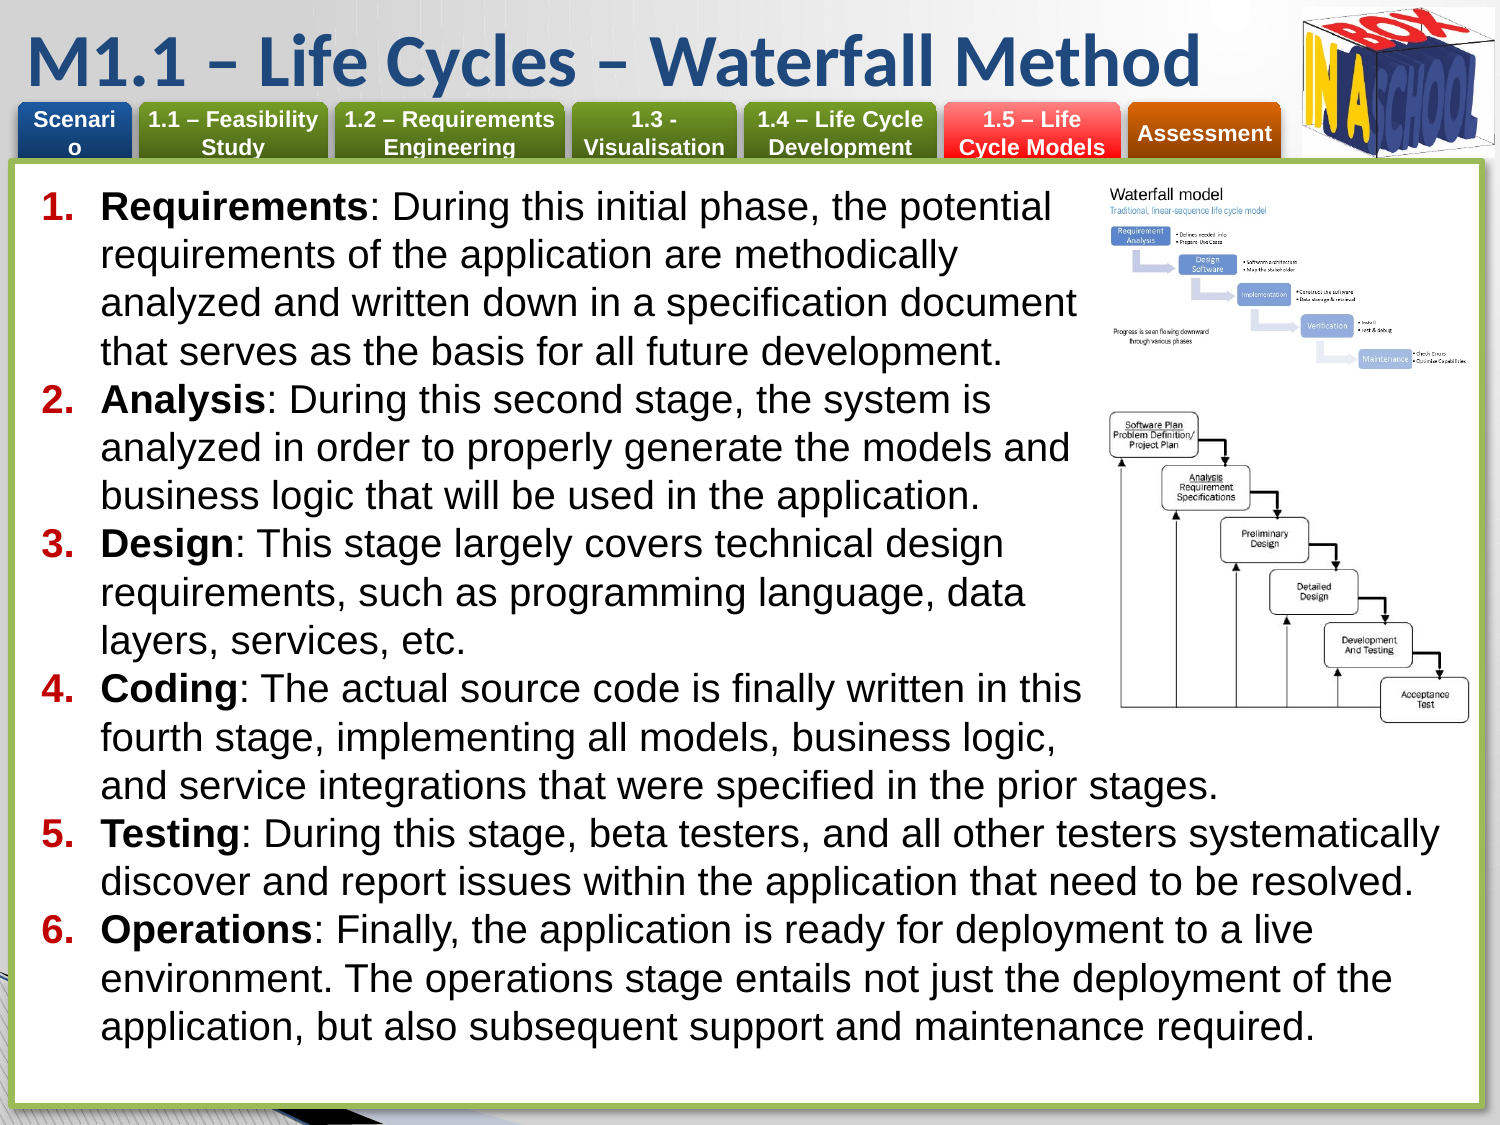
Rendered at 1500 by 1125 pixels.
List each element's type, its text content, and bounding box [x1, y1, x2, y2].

picture [281, 1114, 303, 1125]
title M1.1 – Life Cycles – Waterfall Method [11, 11, 1270, 102]
picture [1302, 7, 1495, 158]
text_box Requirements: During this initial phase, the potential requirements of the application are methodically analyzed and written down in a specification document that serves as the basis for all future development. Analysis: During this second stage, the system is analyzed in order to properly generate the models and business logic that will be used in the application. Design: This stage largely covers technical design requirements, such as programming language, data layers, services, etc. Coding: The actual source code is finally written in this fourth stage, implementing all models, business logic, and service integrations that were specified in the prior stages. Testing: During this stage, beta testers, and all other testers systematically discover and report issues within the application that need to be resolved. Operations: Finally, the application is ready for deployment to a live environment. The operations stage entails not just the deployment of the application, but also subsequent support and maintenance required. [26, 172, 1470, 1056]
picture [1104, 407, 1471, 729]
picture [1104, 184, 1470, 372]
